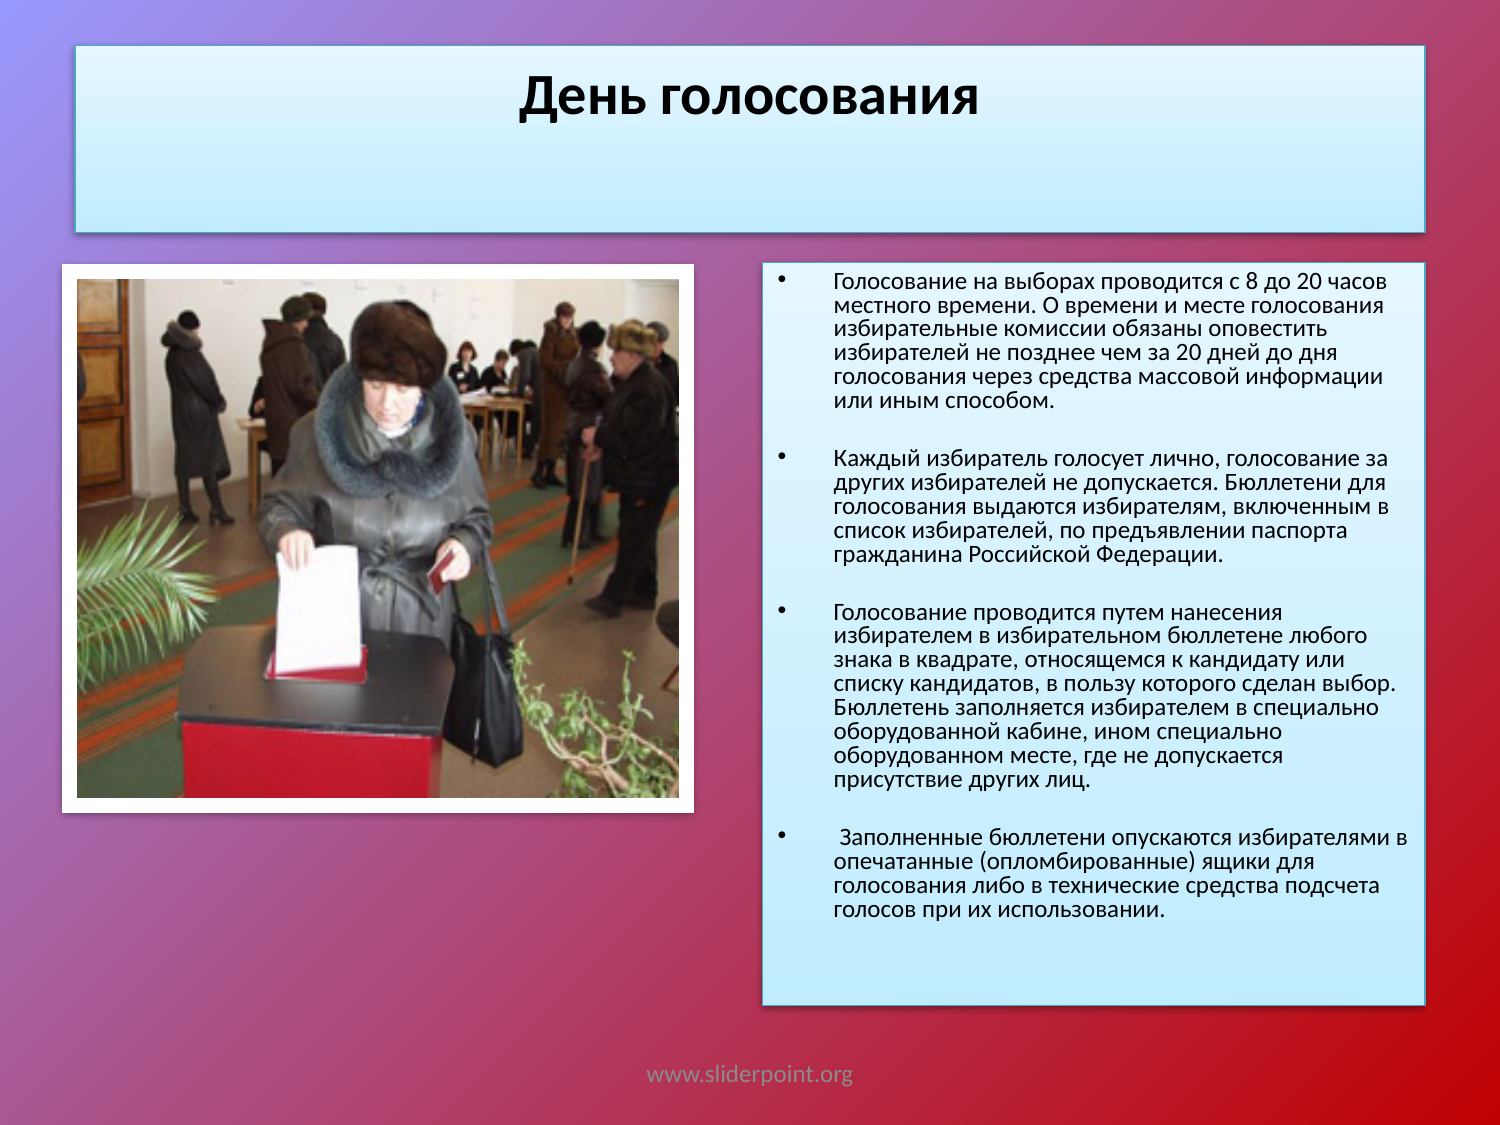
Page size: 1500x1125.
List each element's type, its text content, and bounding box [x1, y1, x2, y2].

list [76, 278, 680, 799]
list Голосование на выборах проводится с 8 до 20 часов местного времени. О времени и месте голосования избирательные комиссии обязаны оповестить избирателей не позднее чем за 20 дней до дня голосования через средства массовой информации или иным способом. Каждый избиратель голосует лично, голосование за других избирателей не допускается. Бюллетени для голосования выдаются избирателям, включенным в список избирателей, по предъявлении паспорта гражданина Российской Федерации. Голосование проводится путем нанесения избирателем в избирательном бюллетене любого знака в квадрате, относящемся к кандидату или списку кандидатов, в пользу которого сделан выбор. Бюллетень заполняется избирателем в специально оборудованной кабине, ином специально оборудованном месте, где не допускается присутствие других лиц. Заполненные бюллетени опускаются избирателями в опечатанные (опломбированные) ящики для голосования либо в технические средства подсчета голосов при их использовании. [762, 262, 1426, 1006]
footer www.sliderpoint.org [512, 1042, 988, 1103]
title День голосования [74, 45, 1426, 233]
